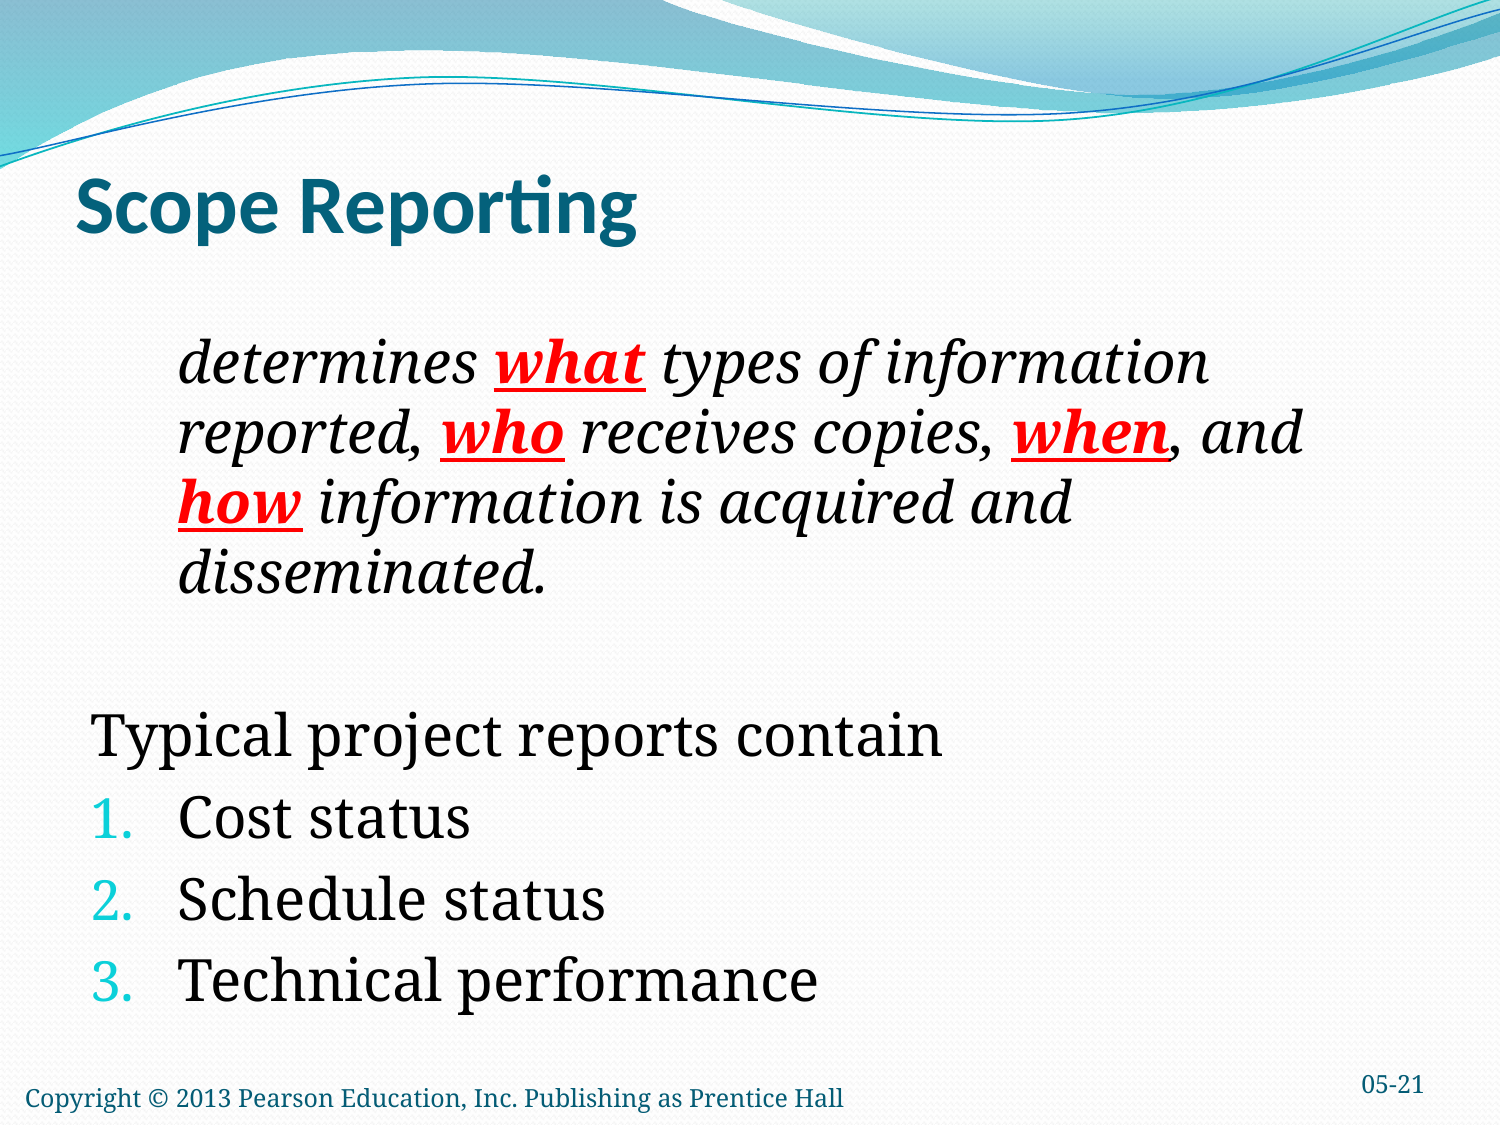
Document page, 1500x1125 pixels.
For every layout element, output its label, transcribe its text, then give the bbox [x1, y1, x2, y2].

slide_number 05-21 [1299, 1042, 1425, 1103]
title Scope Reporting [74, 62, 1426, 251]
list determines what types of information reported, who receives copies, when, and how information is acquired and disseminated. Typical project reports contain Cost status Schedule status Technical performance [74, 317, 1426, 1038]
